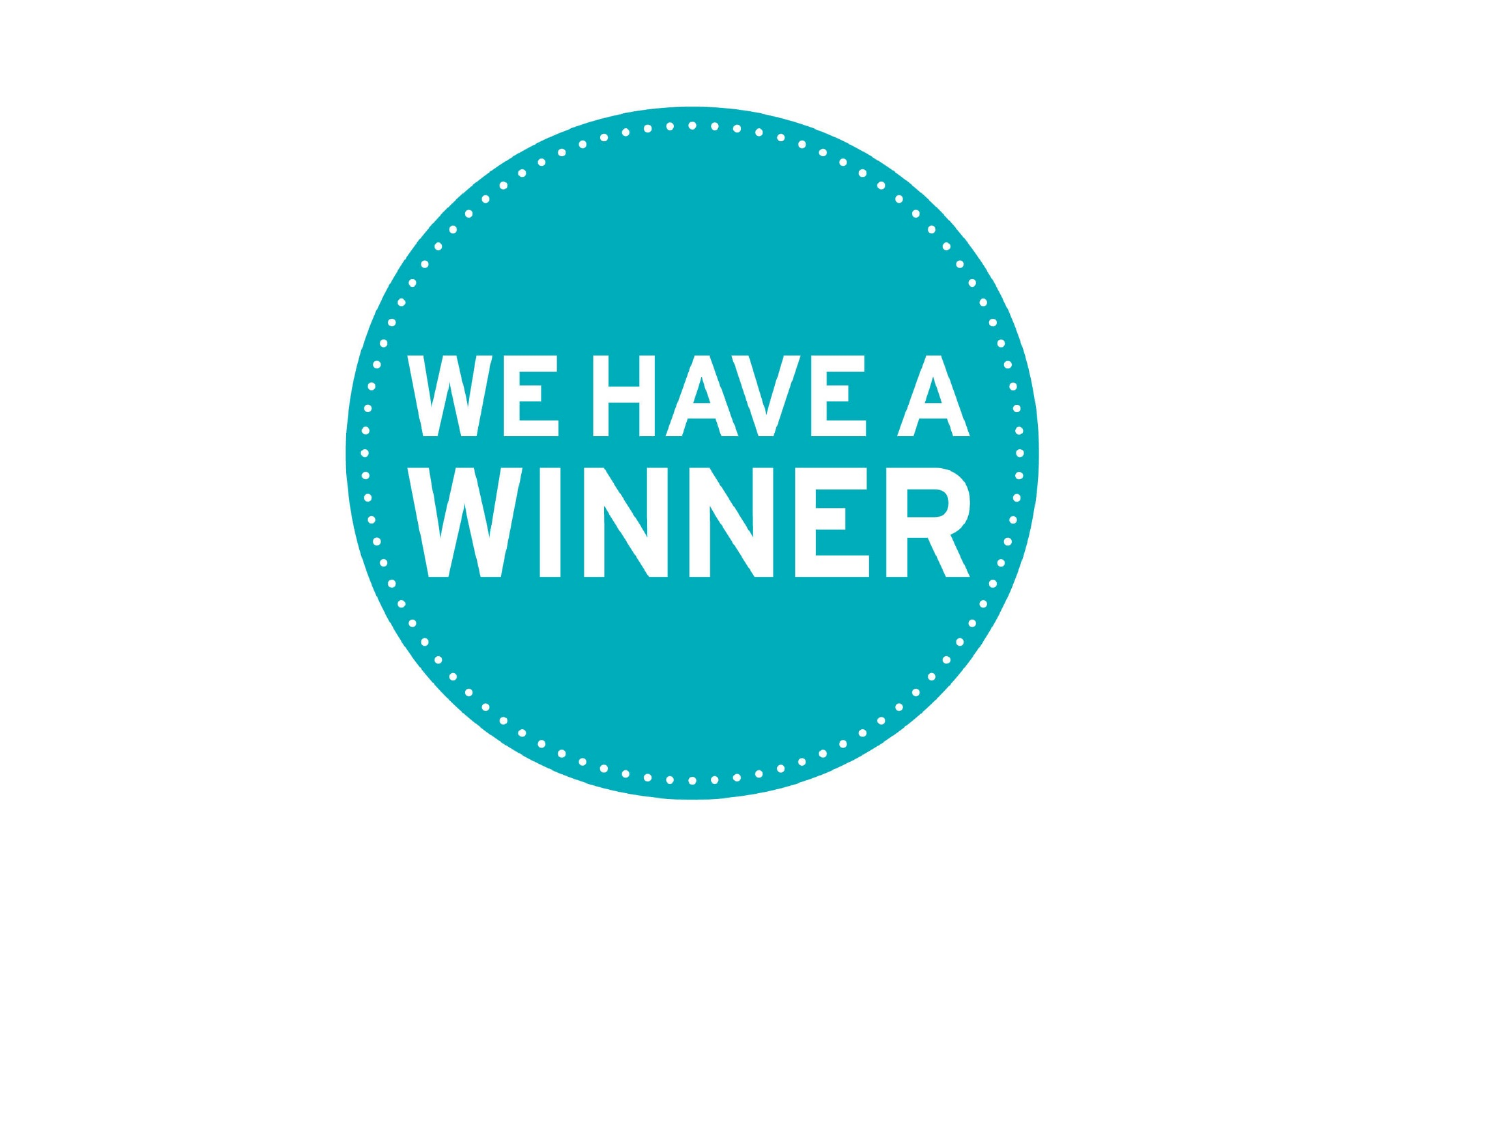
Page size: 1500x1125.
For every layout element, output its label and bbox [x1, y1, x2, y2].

picture [290, 72, 1107, 855]
